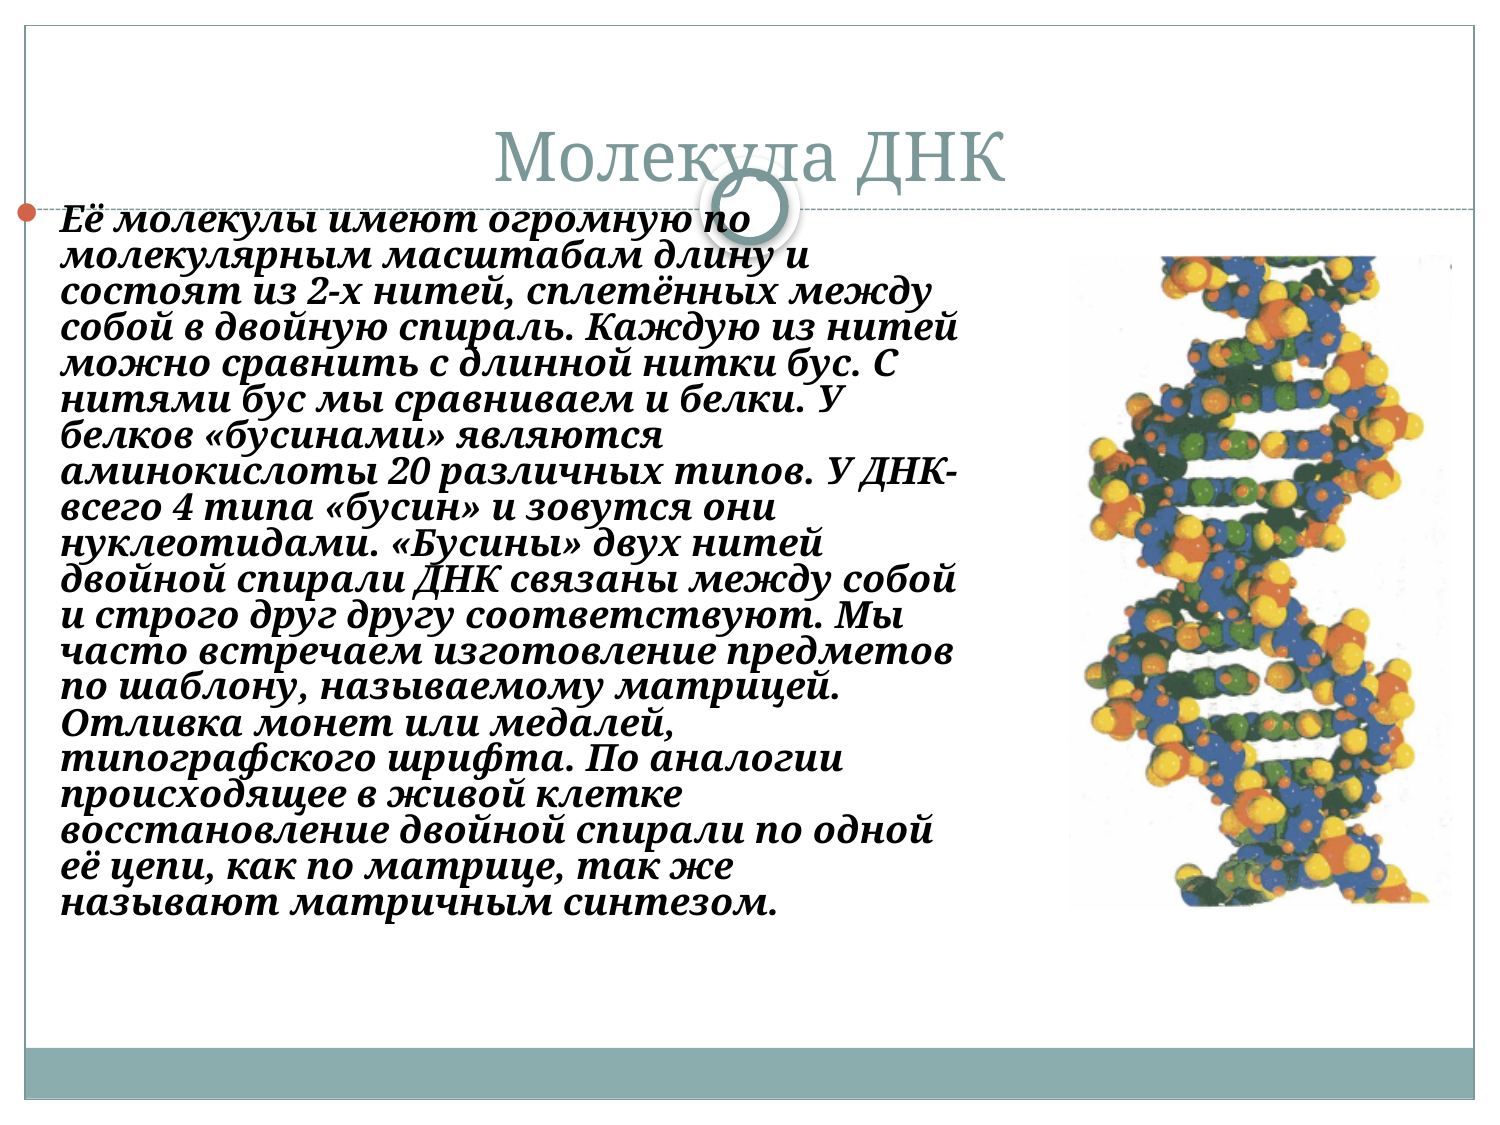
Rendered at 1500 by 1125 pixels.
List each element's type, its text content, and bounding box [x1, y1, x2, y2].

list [1068, 255, 1452, 911]
title Молекула ДНК [75, 47, 1425, 203]
list Её молекулы имеют огромную по молекулярным масштабам длину и состоят из 2-х нитей, сплетённых между собой в двойную спираль. Каждую из нитей можно сравнить с длинной нитки бус. С нитями бус мы сравниваем и белки. У белков «бусинами» являются аминокислоты 20 различных типов. У ДНК-всего 4 типа «бусин» и зовутся они нуклеотидами. «Бусины» двух нитей двойной спирали ДНК связаны между собой и строго друг другу соответствуют. Мы часто встречаем изготовление предметов по шаблону, называемому матрицей. Отливка монет или медалей, типографского шрифта. По аналогии происходящее в живой клетке восстановление двойной спирали по одной её цепи, как по матрице, так же называют матричным синтезом. [0, 196, 975, 1083]
